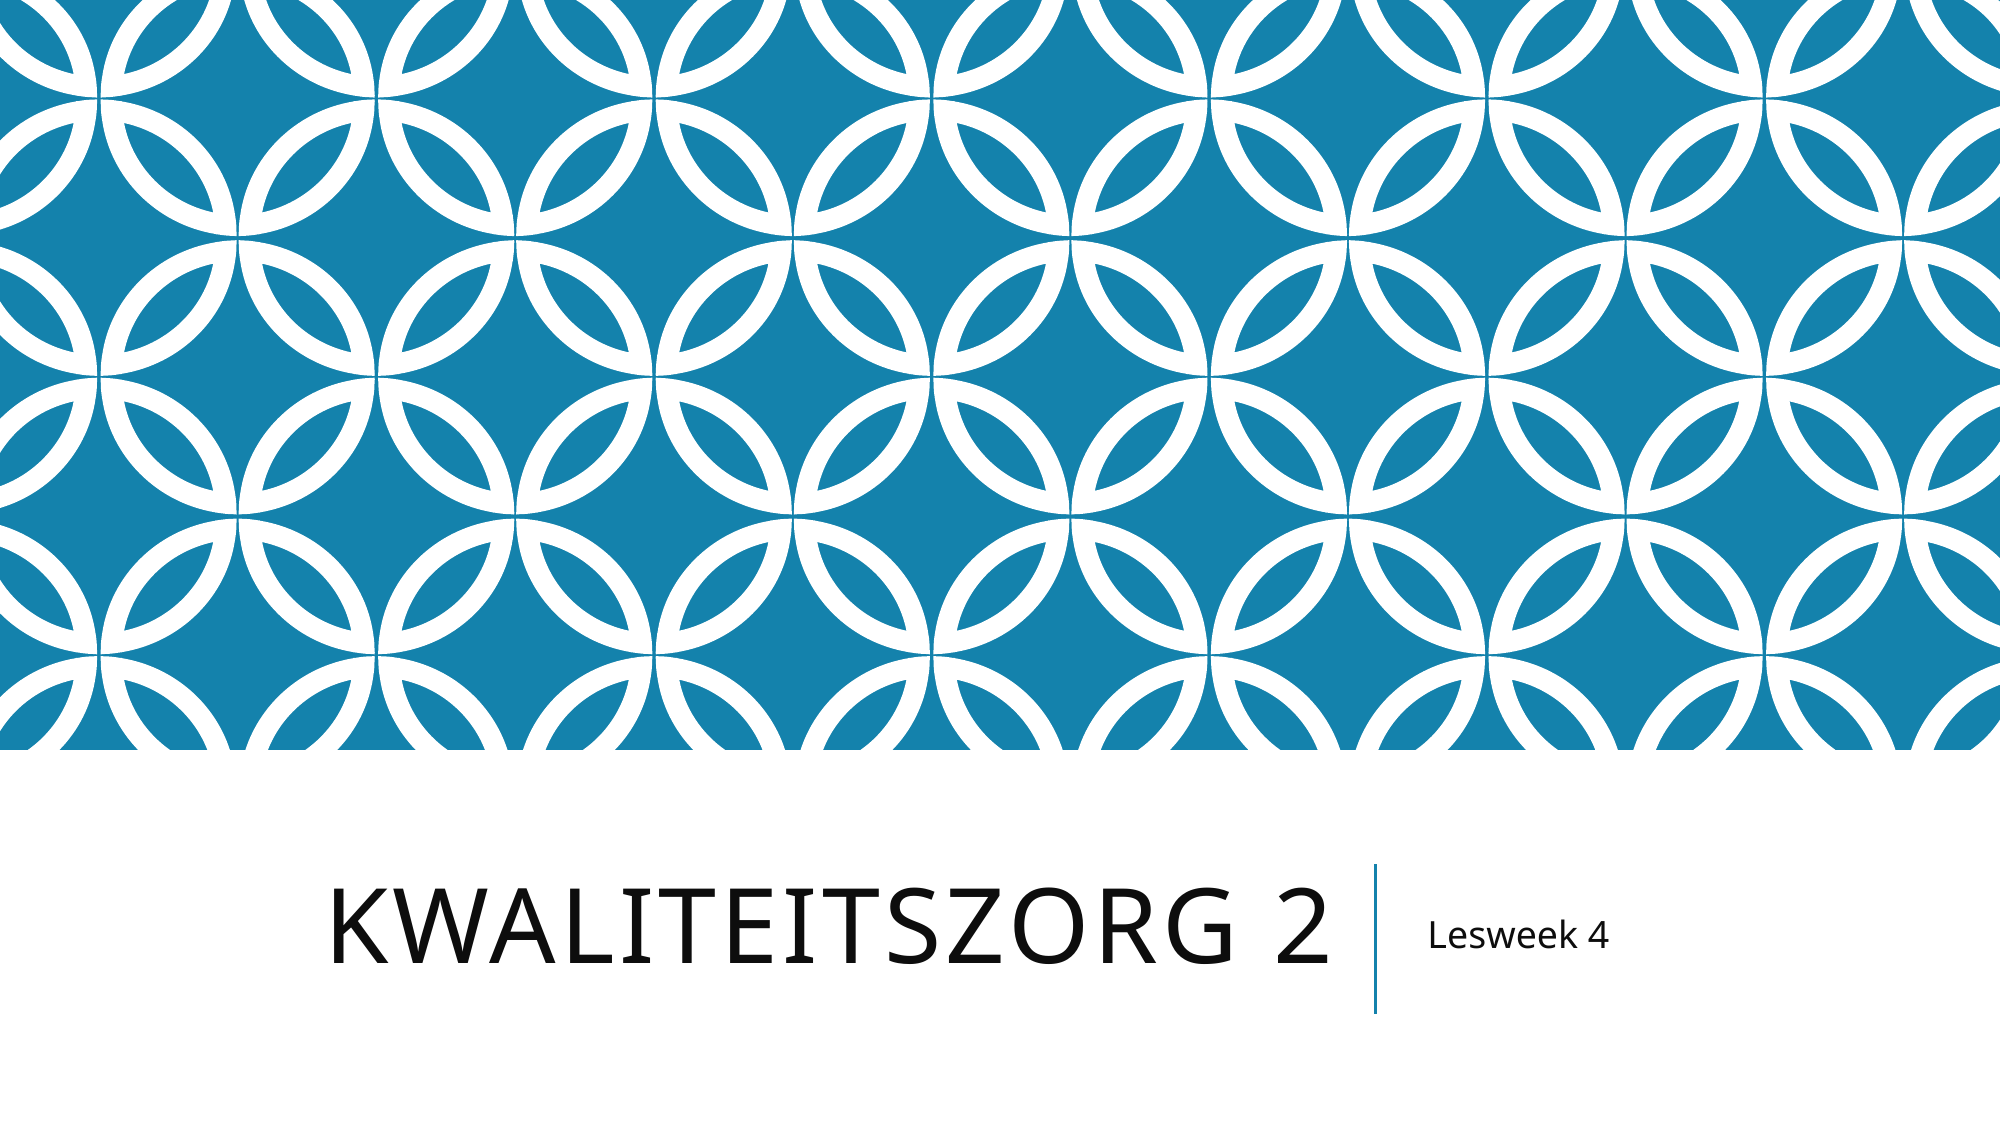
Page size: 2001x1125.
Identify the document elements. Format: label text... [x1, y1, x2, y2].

subtitle Lesweek 4 [1412, 813, 1938, 1054]
title Kwaliteitszorg 2 [75, 813, 1350, 1054]
